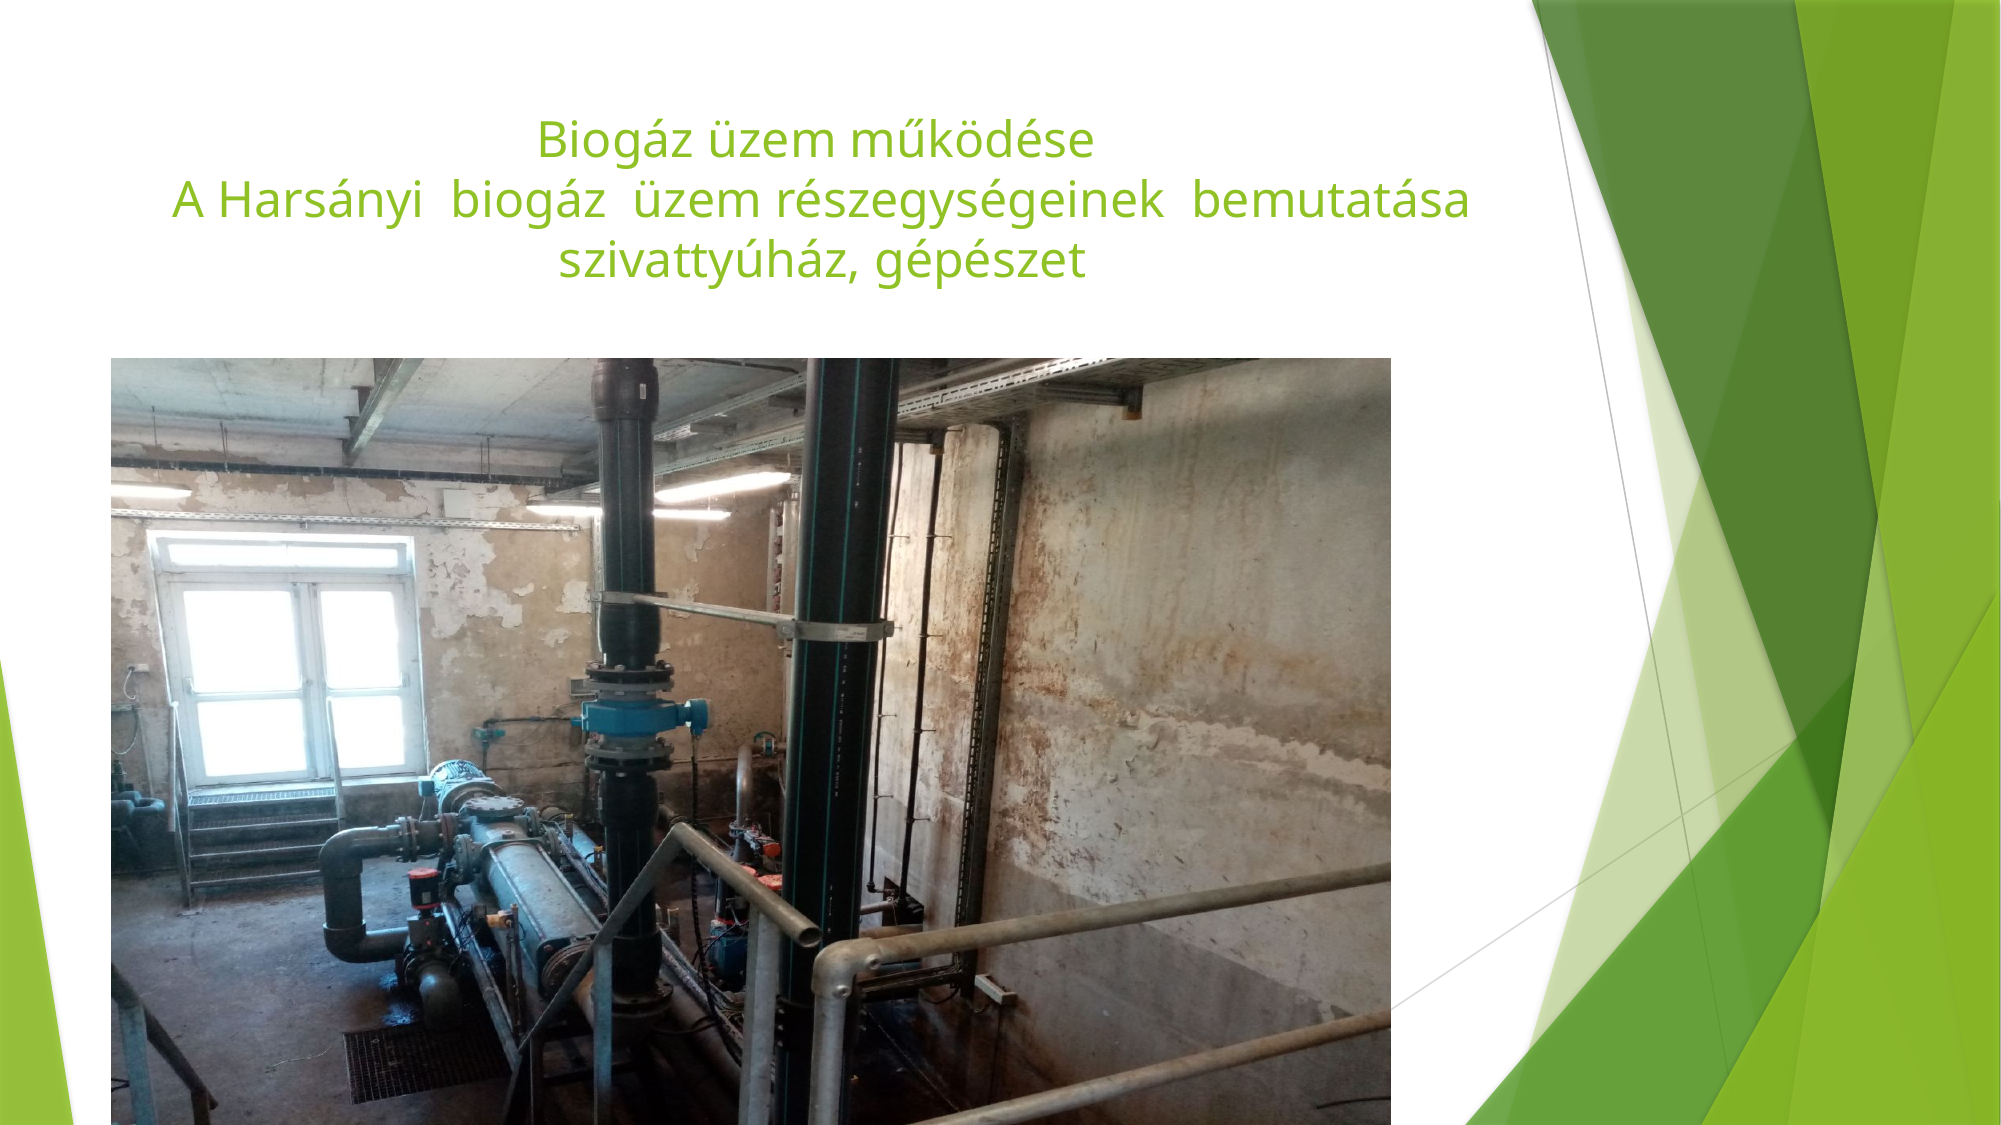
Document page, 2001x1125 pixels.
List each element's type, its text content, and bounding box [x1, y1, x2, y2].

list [110, 357, 1391, 1125]
title Biogáz üzem működése A Harsányi biogáz üzem részegységeinek bemutatása szivattyúház, gépészet [111, 99, 1522, 317]
